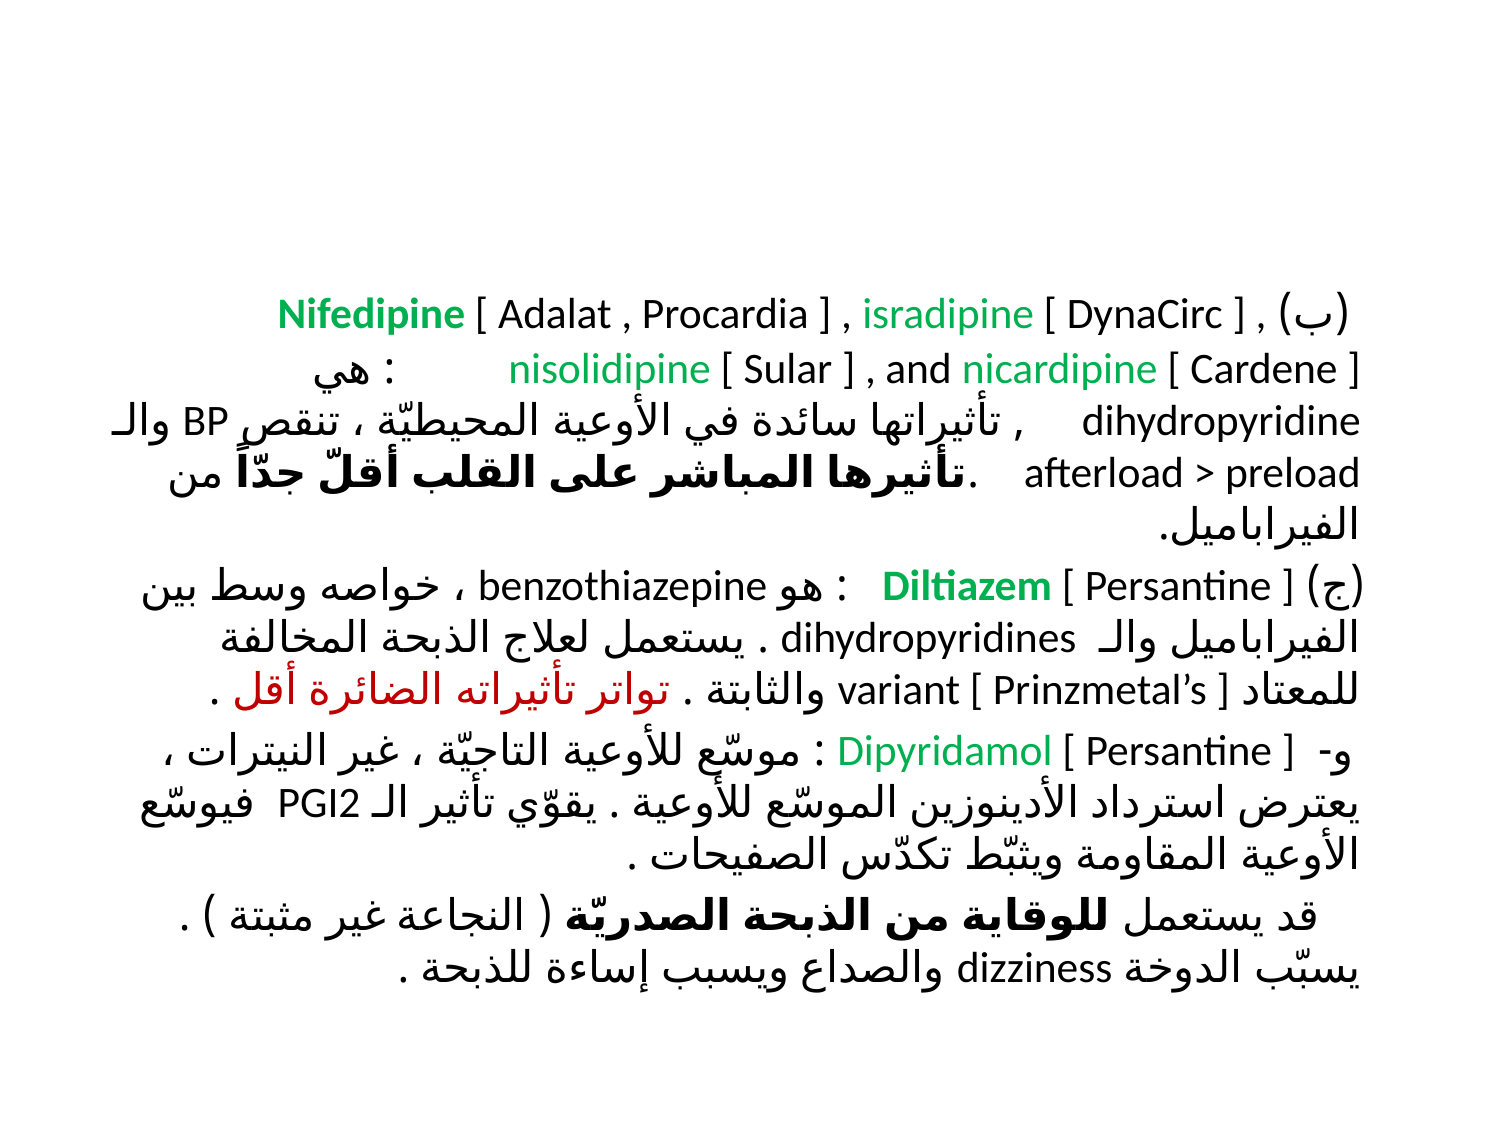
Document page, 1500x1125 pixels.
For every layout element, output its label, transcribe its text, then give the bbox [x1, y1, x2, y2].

list (ب) Nifedipine [ Adalat , Procardia ] , isradipine [ DynaCirc ] , nisolidipine [ Sular ] , and nicardipine [ Cardene ] : هي dihydropyridine , تأثيراتها سائدة في الأوعية المحيطيّة ، تنقص BP والـ afterload > preload .تأثيرها المباشر على القلب أقلّ جدّاً من الفيراباميل. (ج) Diltiazem [ Persantine ] : هو benzothiazepine ، خواصه وسط بين الفيراباميل والـ dihydropyridines . يستعمل لعلاج الذبحة المخالفة للمعتاد variant [ Prinzmetal’s ] والثابتة . تواتر تأثيراته الضائرة أقل . و- Dipyridamol [ Persantine ] : موسّع للأوعية التاجيّة ، غير النيترات ، يعترض استرداد الأدينوزين الموسّع للأوعية . يقوّي تأثير الـ PGI2 فيوسّع الأوعية المقاومة ويثبّط تكدّس الصفيحات . قد يستعمل للوقاية من الذبحة الصدريّة ( النجاعة غير مثبتة ) . يسبّب الدوخة dizziness والصداع ويسبب إساءة للذبحة . [75, 262, 1425, 1005]
